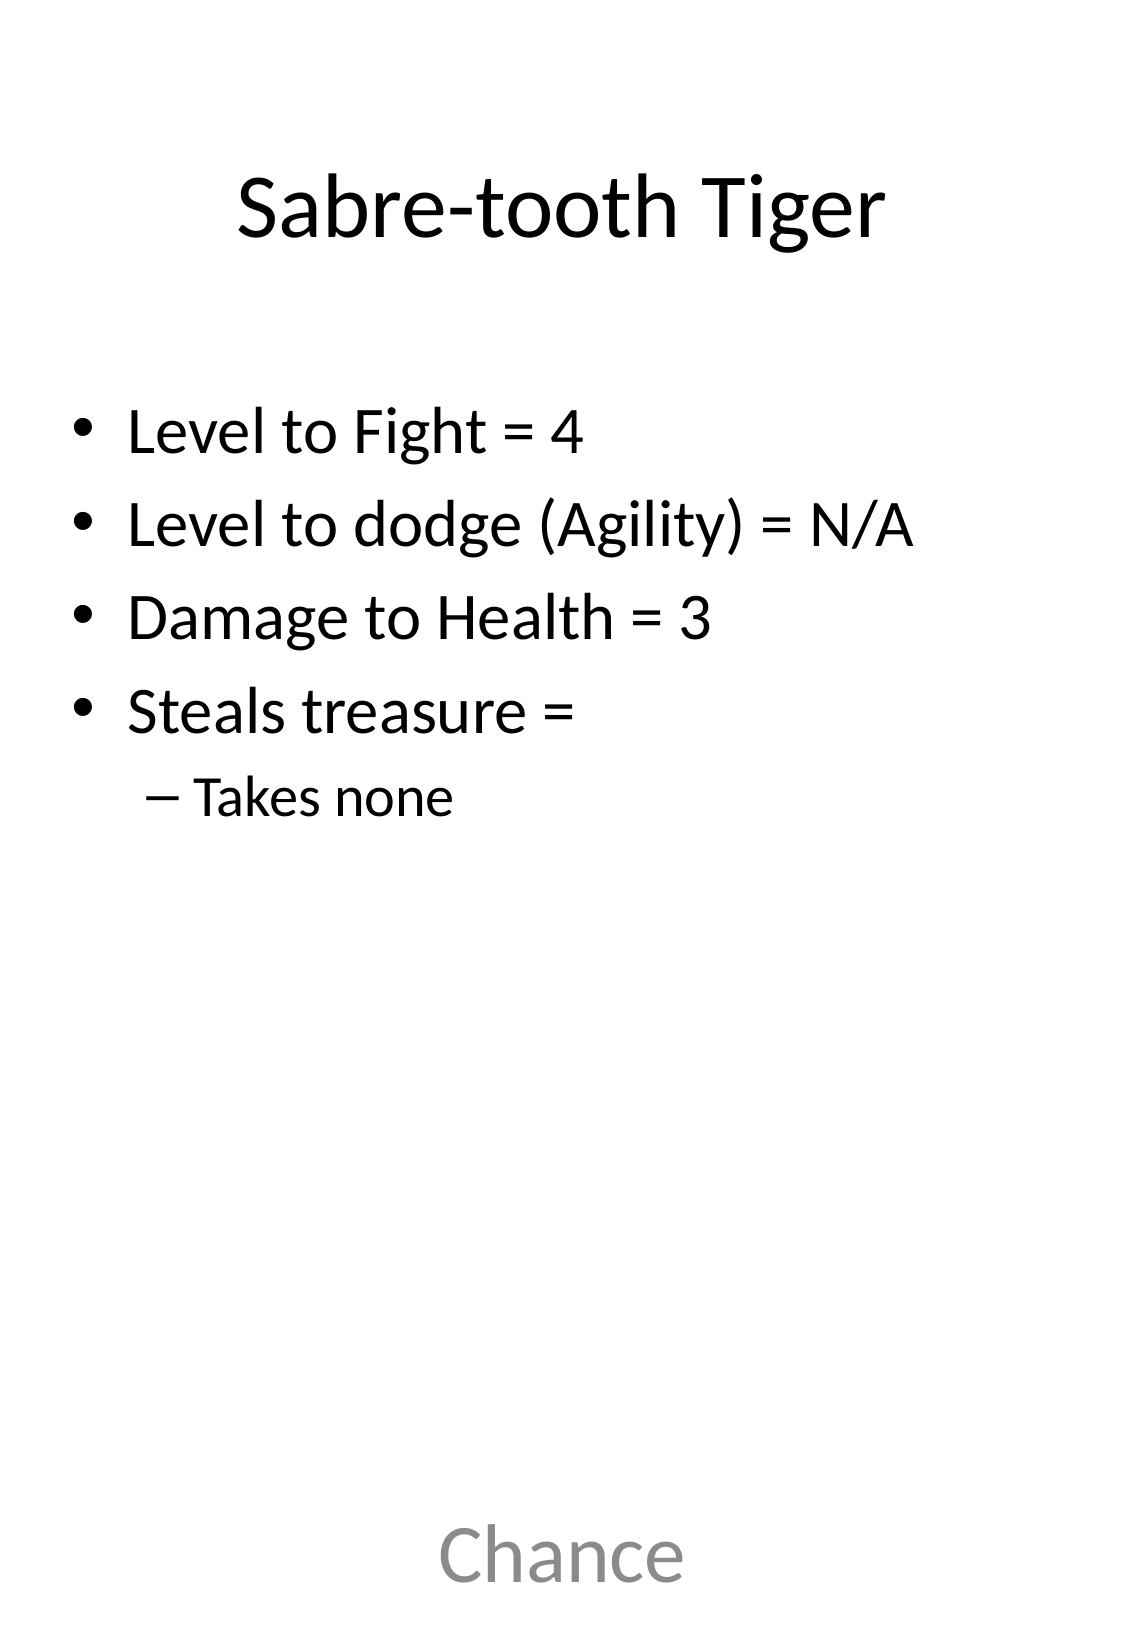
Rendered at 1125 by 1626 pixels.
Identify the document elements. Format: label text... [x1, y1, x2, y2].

title Sabre-tooth Tiger [56, 65, 1069, 336]
footer Chance [384, 1506, 741, 1593]
list Level to Fight = 4 Level to dodge (Agility) = N/A Damage to Health = 3 Steals treasure = Takes none [56, 379, 1069, 1452]
